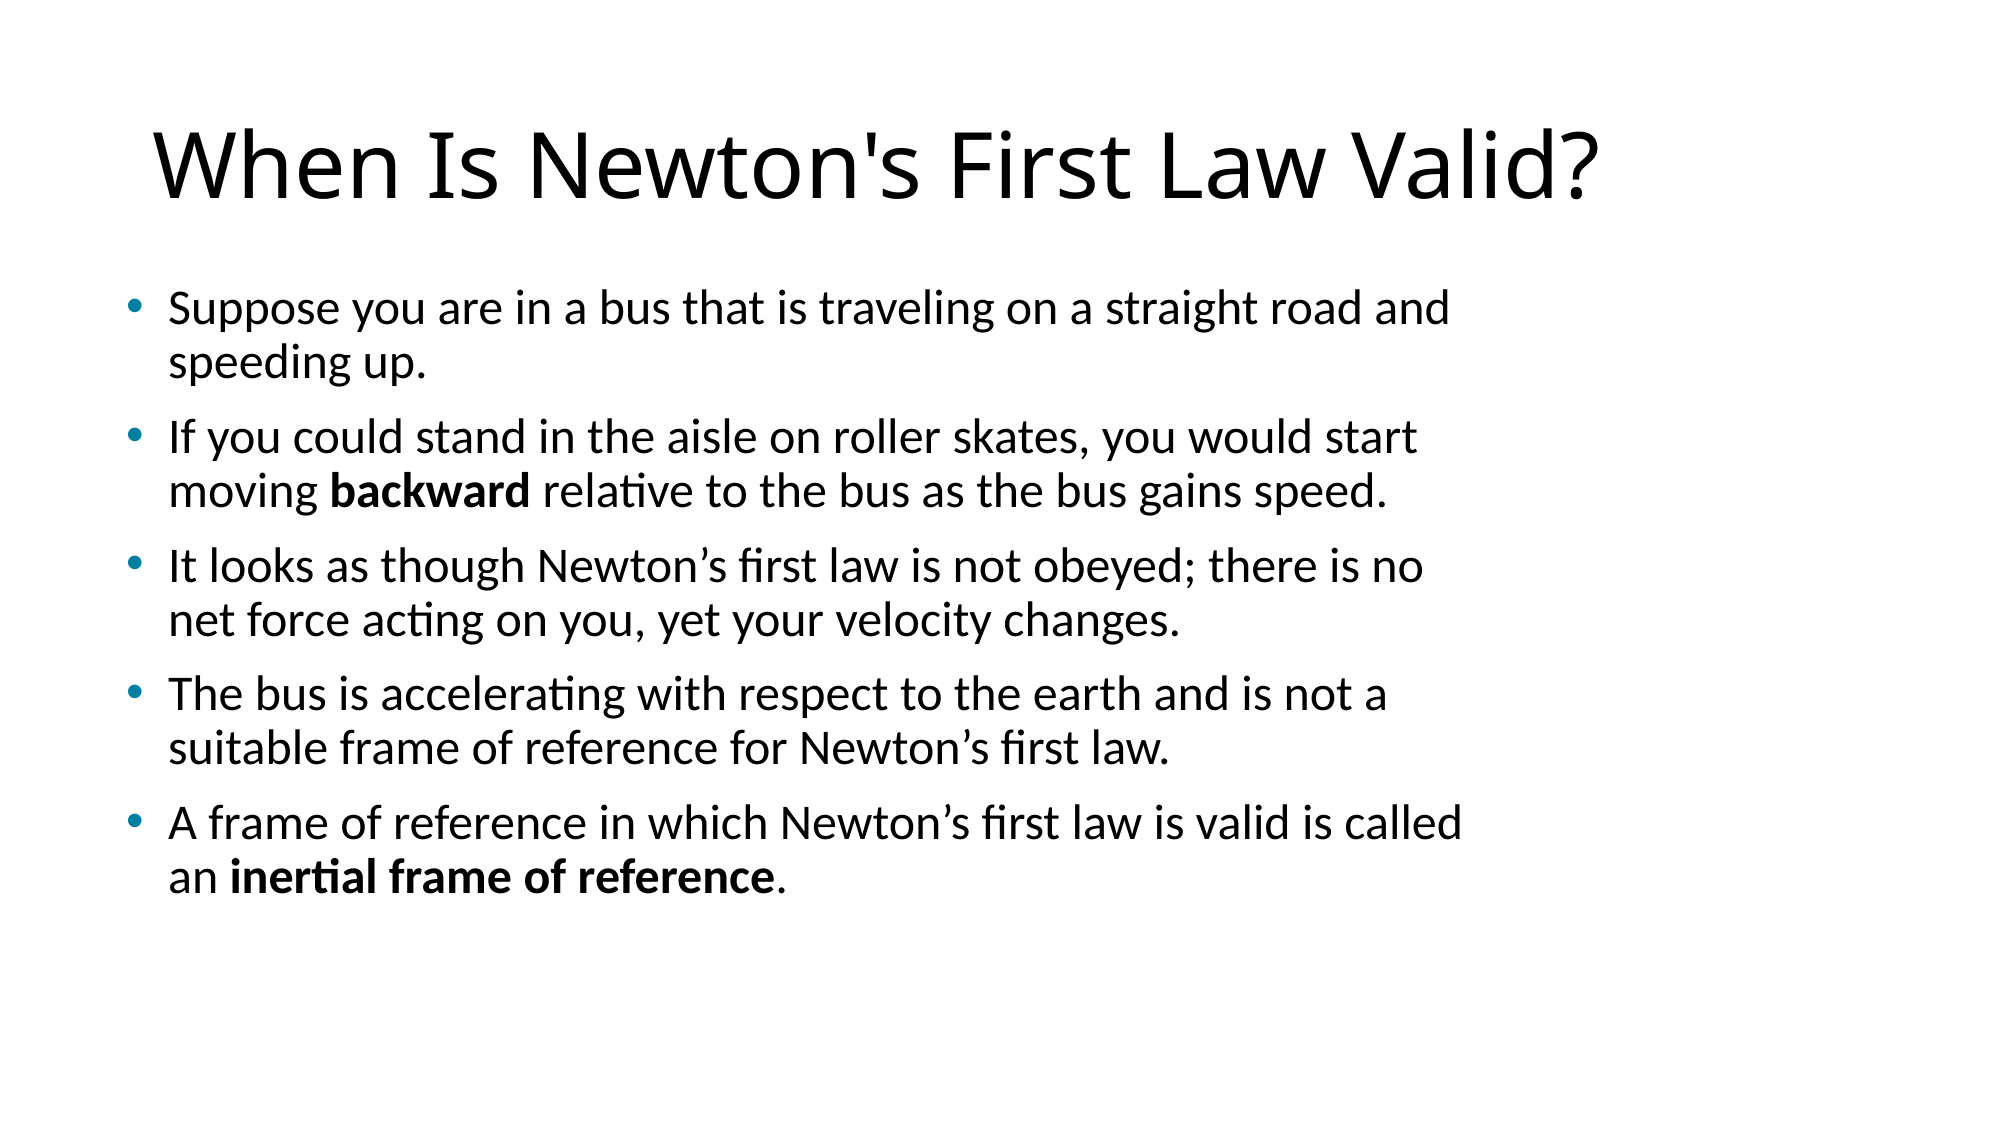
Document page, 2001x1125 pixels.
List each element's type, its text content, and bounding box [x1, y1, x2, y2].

list Suppose you are in a bus that is traveling on a straight road and speeding up. If you could stand in the aisle on roller skates, you would start moving backward relative to the bus as the bus gains speed. It looks as though Newton’s first law is not obeyed; there is no net force acting on you, yet your velocity changes. The bus is accelerating with respect to the earth and is not a suitable frame of reference for Newton’s first law. A frame of reference in which Newton’s first law is valid is called an inertial frame of reference. [111, 273, 1487, 1062]
title When Is Newton's First Law Valid? [137, 59, 1863, 278]
